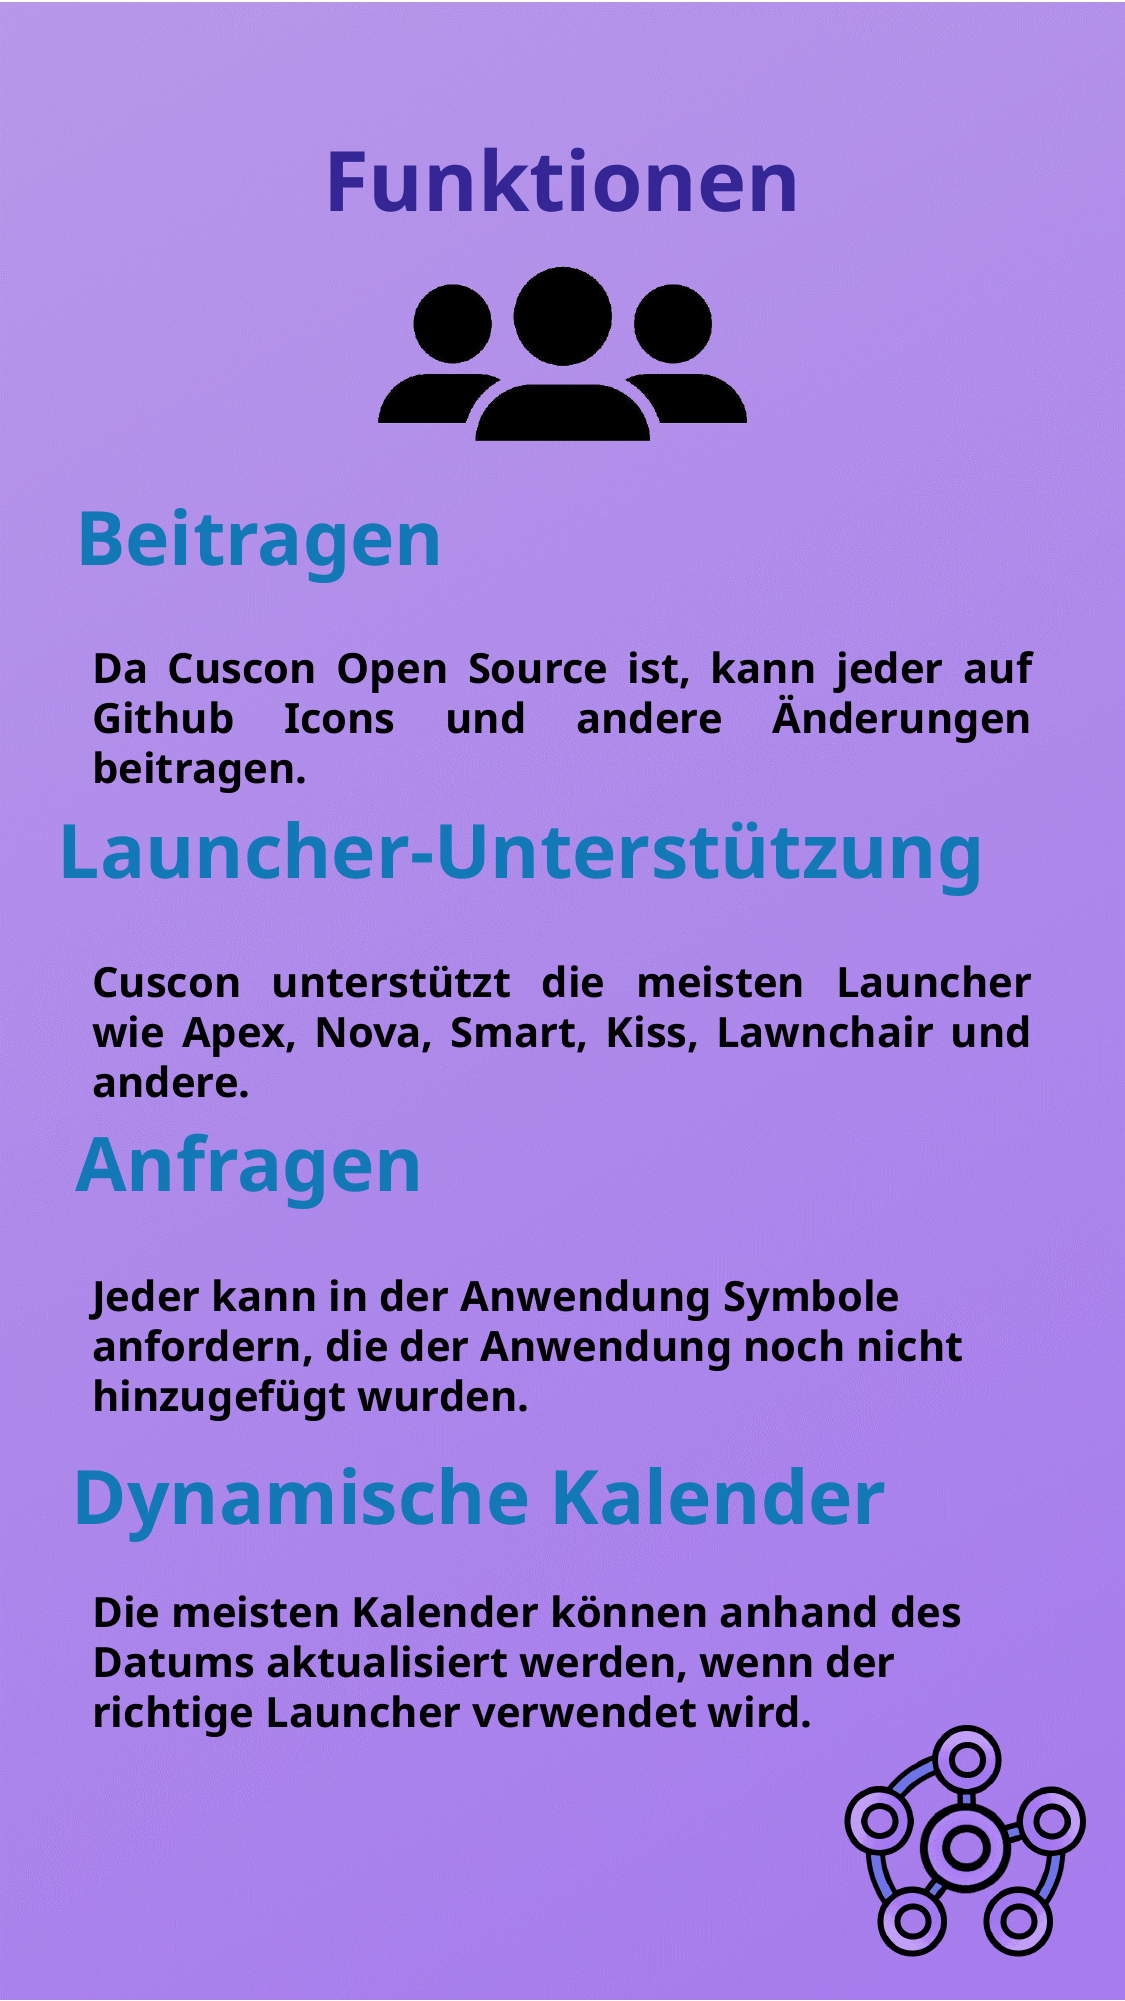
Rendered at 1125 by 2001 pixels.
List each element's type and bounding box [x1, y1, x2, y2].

list [377, 266, 748, 442]
picture [0, 1, 1125, 2000]
